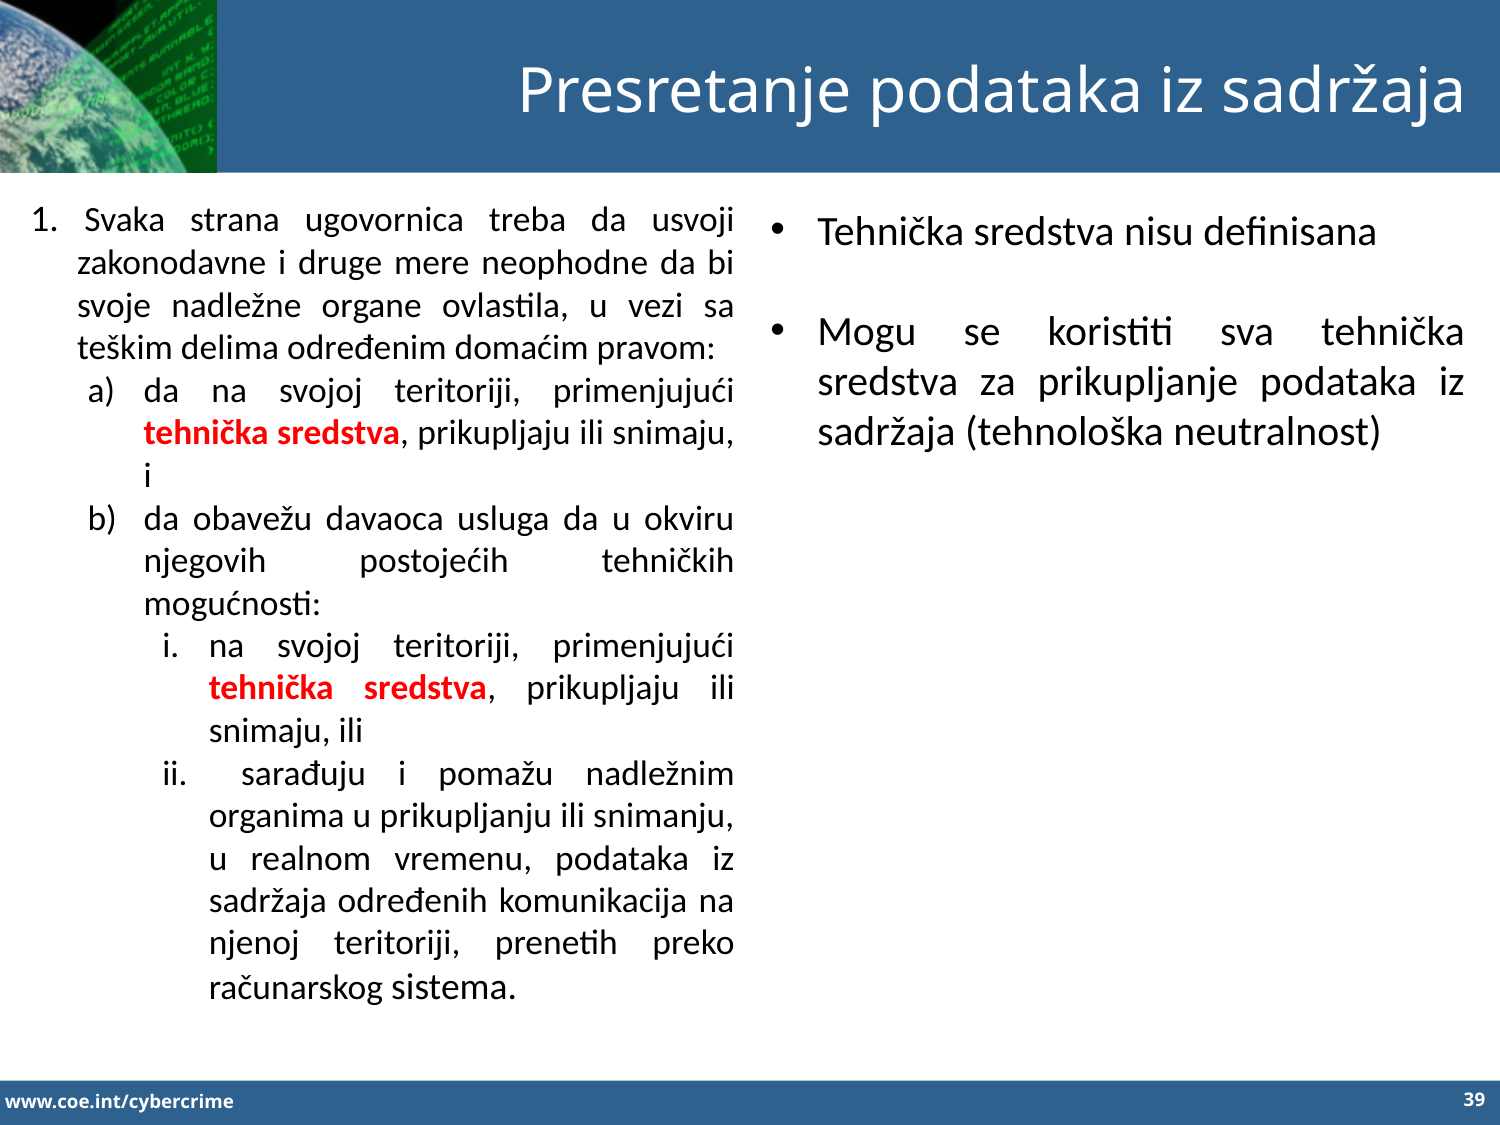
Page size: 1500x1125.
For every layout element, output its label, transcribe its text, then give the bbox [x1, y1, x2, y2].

text_box Tehnička sredstva nisu definisana Mogu se koristiti sva tehnička sredstva za prikupljanje podataka iz sadržaja (tehnološka neutralnost) [755, 196, 1480, 462]
picture [0, 0, 217, 173]
text_box 1. Svaka strana ugovornica treba da usvoji zakonodavne i druge mere neophodne da bi svoje nadležne organe ovlastila, u vezi sa teškim delima određenim domaćim pravom: da na svojoj teritoriji, primenjujući tehnička sredstva, prikupljaju ili snimaju, i da obavežu davaoca usluga da u okviru njegovih postojećih tehničkih mogućnosti: na svojoj teritoriji, primenjujući tehnička sredstva, prikupljaju ili snimaju, ili sarađuju i pomažu nadležnim organima u prikupljanju ili snimanju, u realnom vremenu, podataka iz sadržaja određenih komunikacija na njenoj teritoriji, prenetih preko računarskog sistema. [15, 186, 750, 1015]
text_box Presretanje podataka iz sadržaja [230, 42, 1483, 133]
